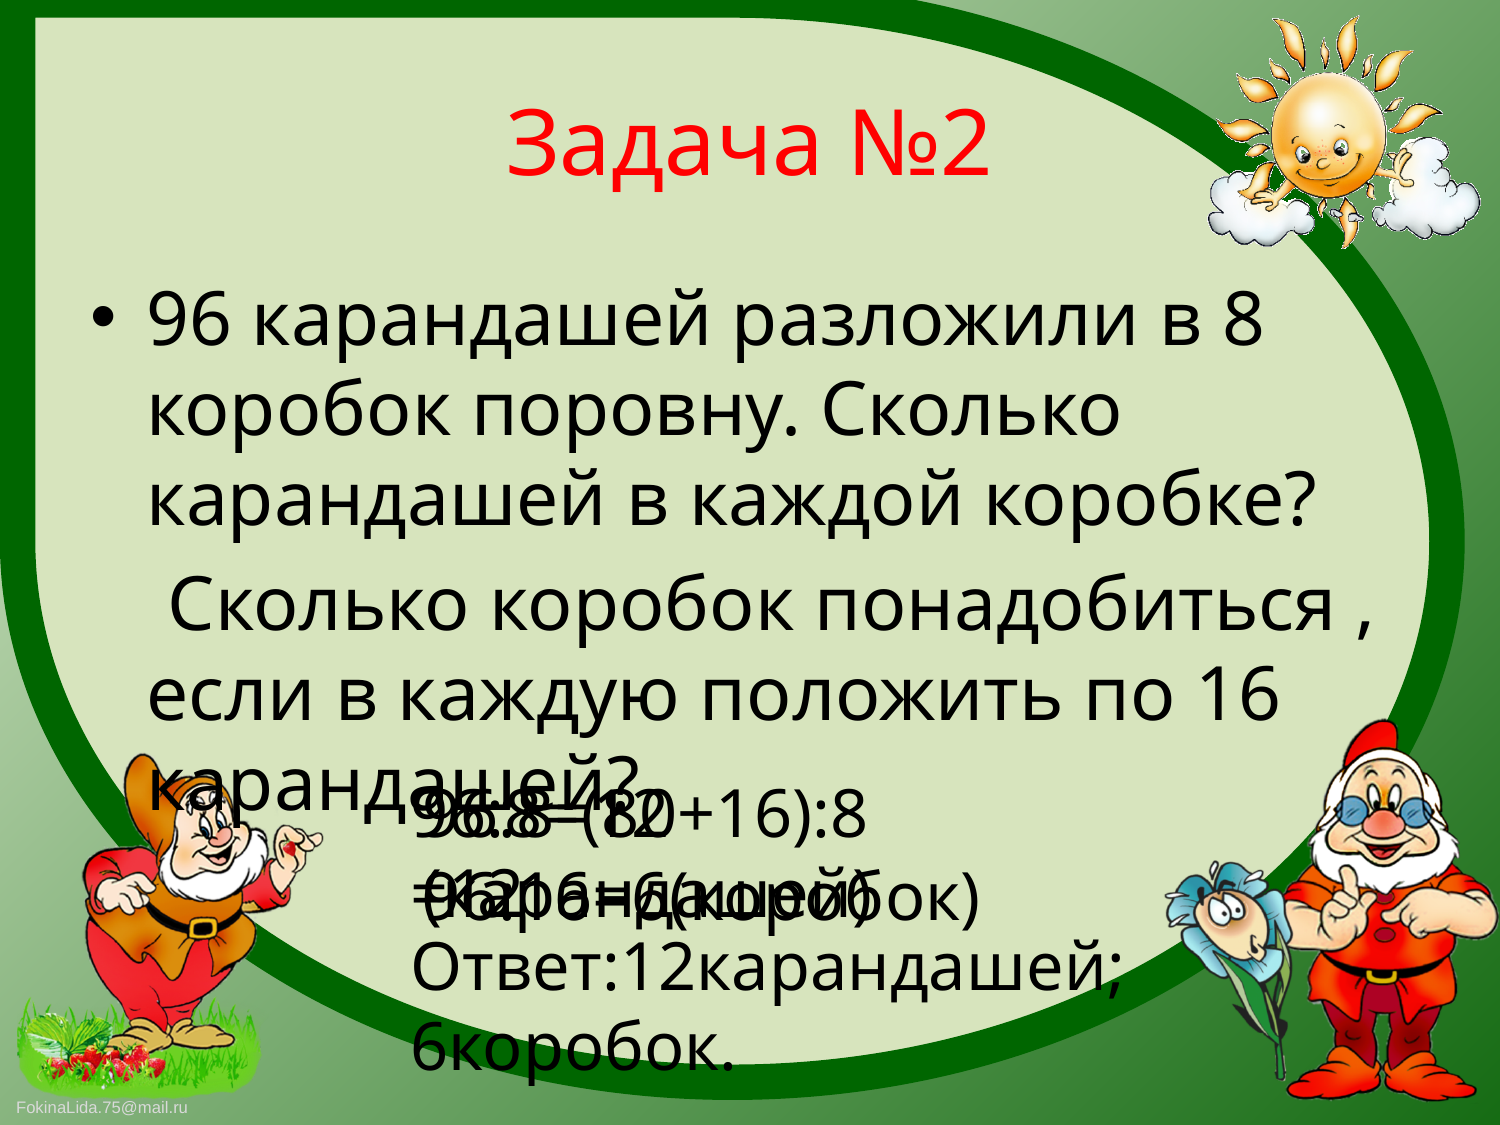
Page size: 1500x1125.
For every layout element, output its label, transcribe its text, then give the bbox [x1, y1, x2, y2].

picture [17, 751, 324, 1101]
title Задача №2 [74, 44, 1426, 233]
list 96 карандашей разложили в 8 коробок поровну. Сколько карандашей в каждой коробке? Сколько коробок понадобиться , если в каждую положить по 16 карандашей? [74, 262, 1426, 752]
text_box 96:16=6(коробок) [407, 845, 1022, 916]
text_box Ответ:12карандашей; 6коробок. [395, 916, 1329, 1092]
text_box 96:8=12 (карандашей) [407, 763, 985, 845]
text_box 96:8=(80+16):8=12 [395, 763, 407, 916]
picture [1198, 0, 1500, 257]
picture [1163, 716, 1500, 1104]
